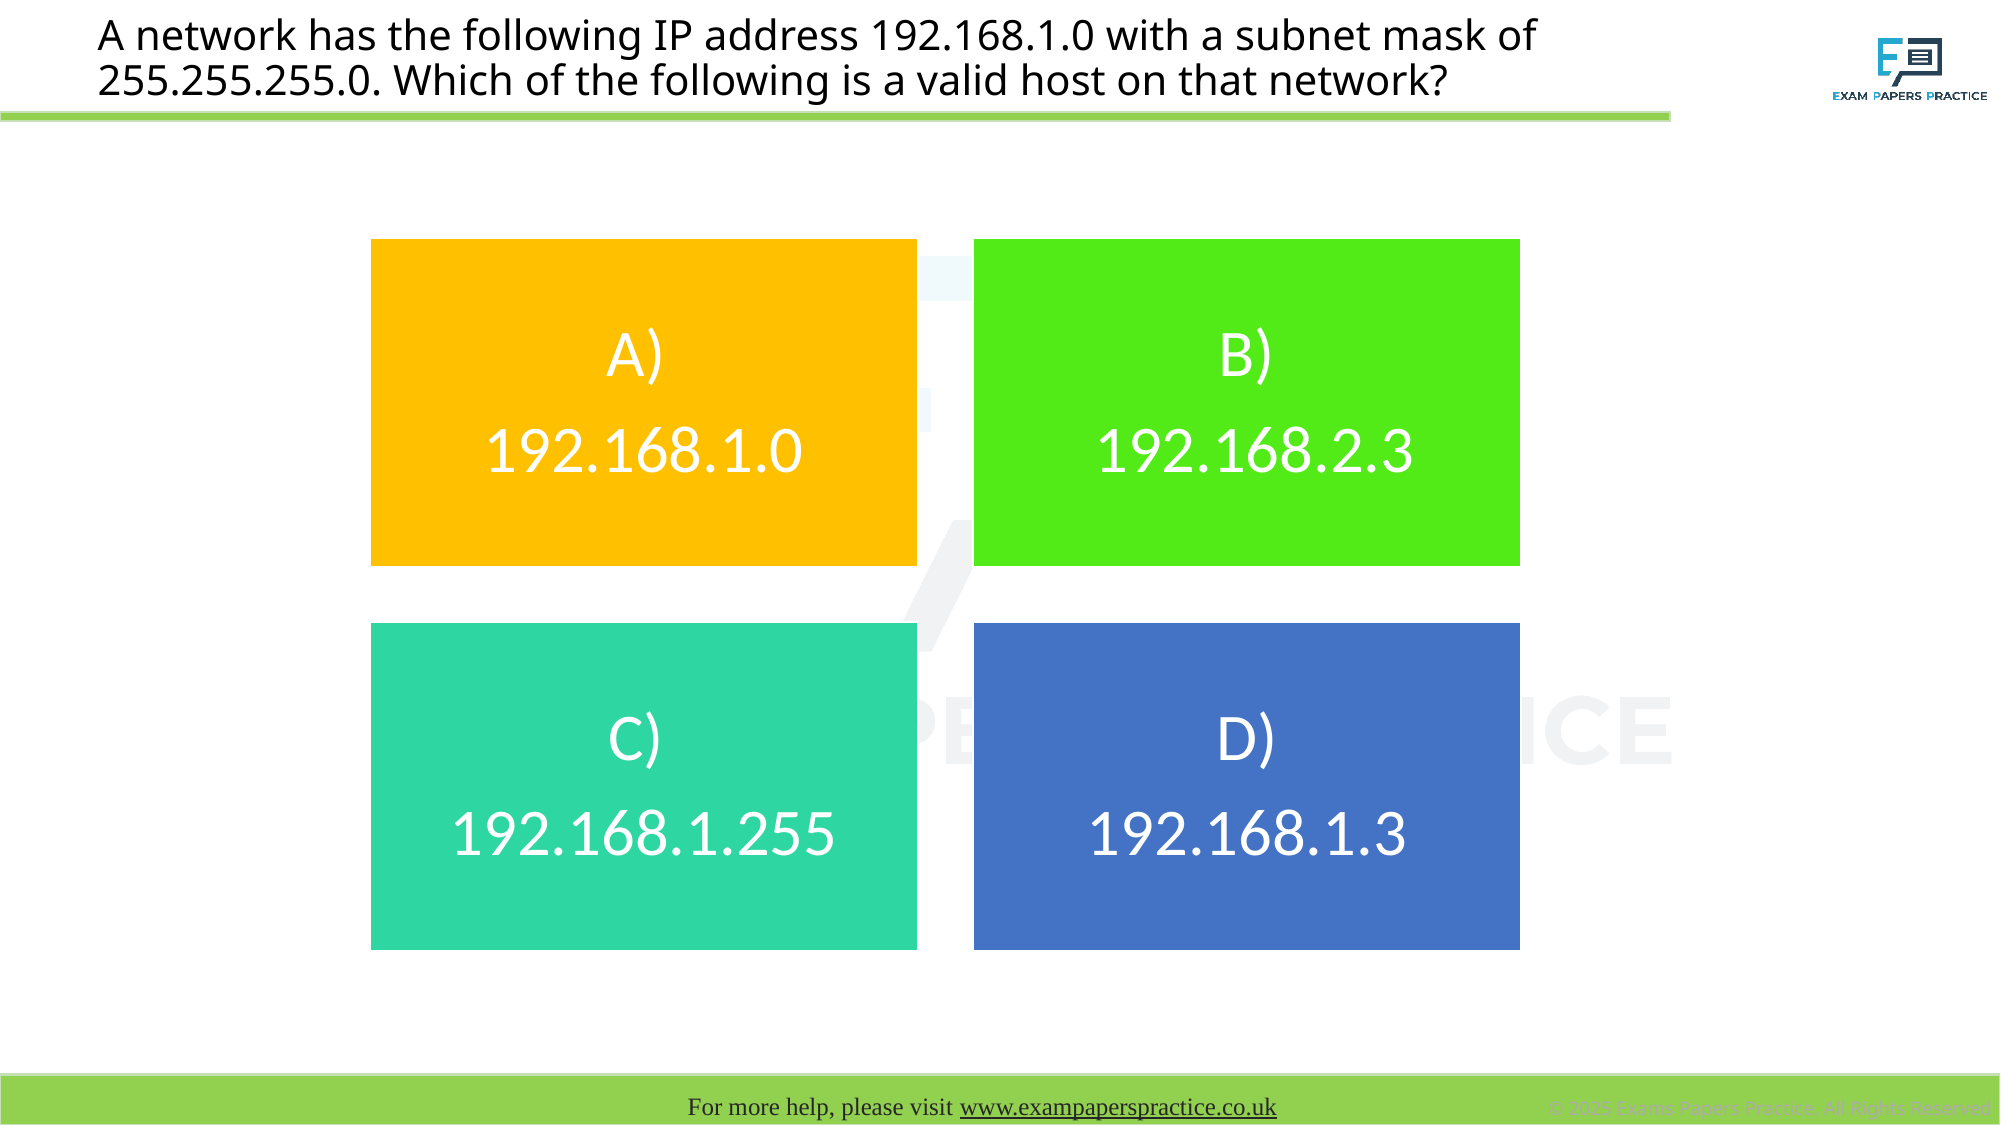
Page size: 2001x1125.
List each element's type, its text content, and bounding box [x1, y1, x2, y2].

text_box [82, 237, 1808, 952]
title A network has the following IP address 192.168.1.0 with a subnet mask of 255.255.255.0. Which of the following is a valid host on that network? [82, 0, 1623, 169]
